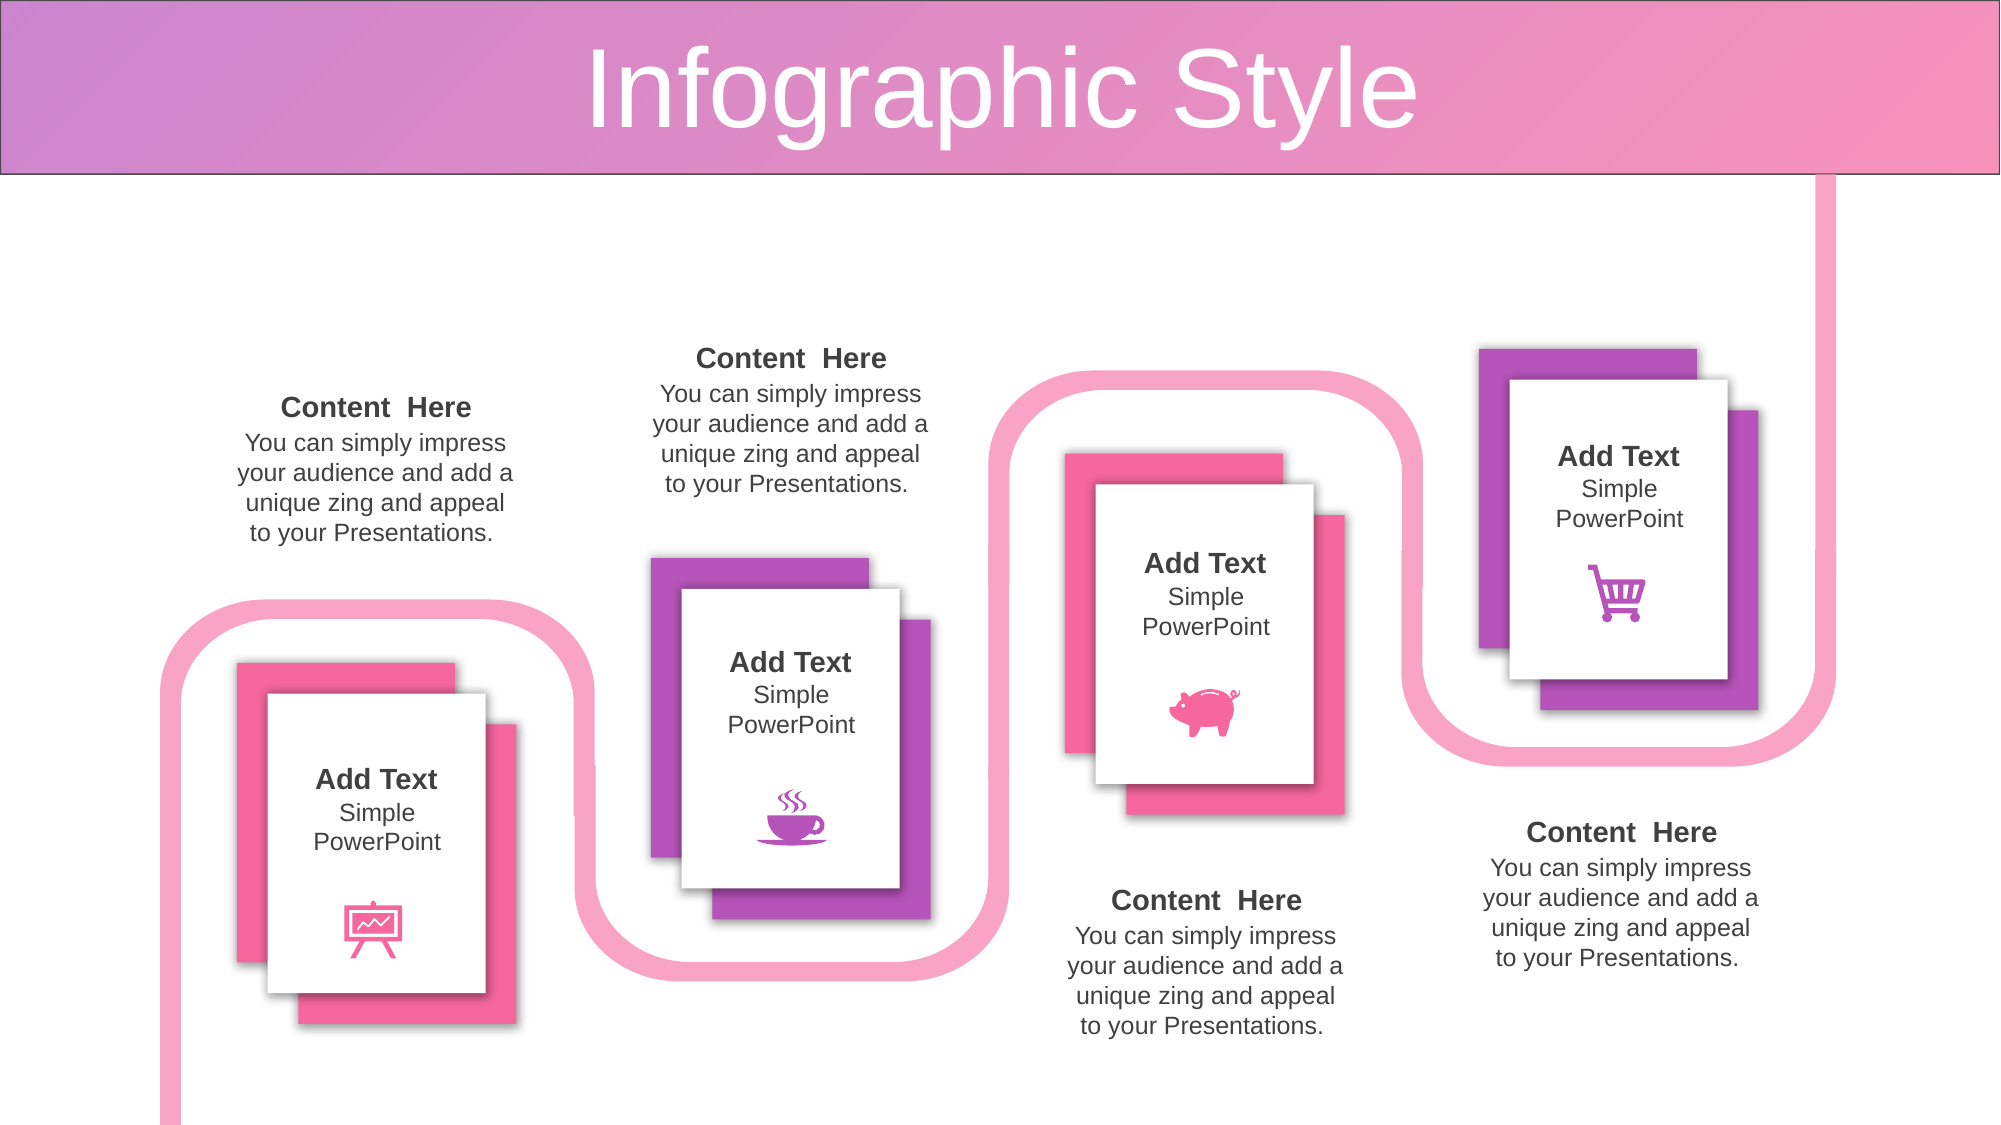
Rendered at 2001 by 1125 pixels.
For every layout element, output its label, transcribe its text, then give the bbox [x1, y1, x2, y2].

list Infographic Style [53, 31, 1952, 151]
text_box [699, 635, 883, 747]
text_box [219, 380, 533, 556]
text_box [160, 174, 1836, 1125]
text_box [1527, 430, 1711, 542]
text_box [1050, 874, 1364, 1049]
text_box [1114, 537, 1297, 649]
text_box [285, 753, 469, 865]
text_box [1465, 805, 1779, 981]
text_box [634, 331, 949, 507]
